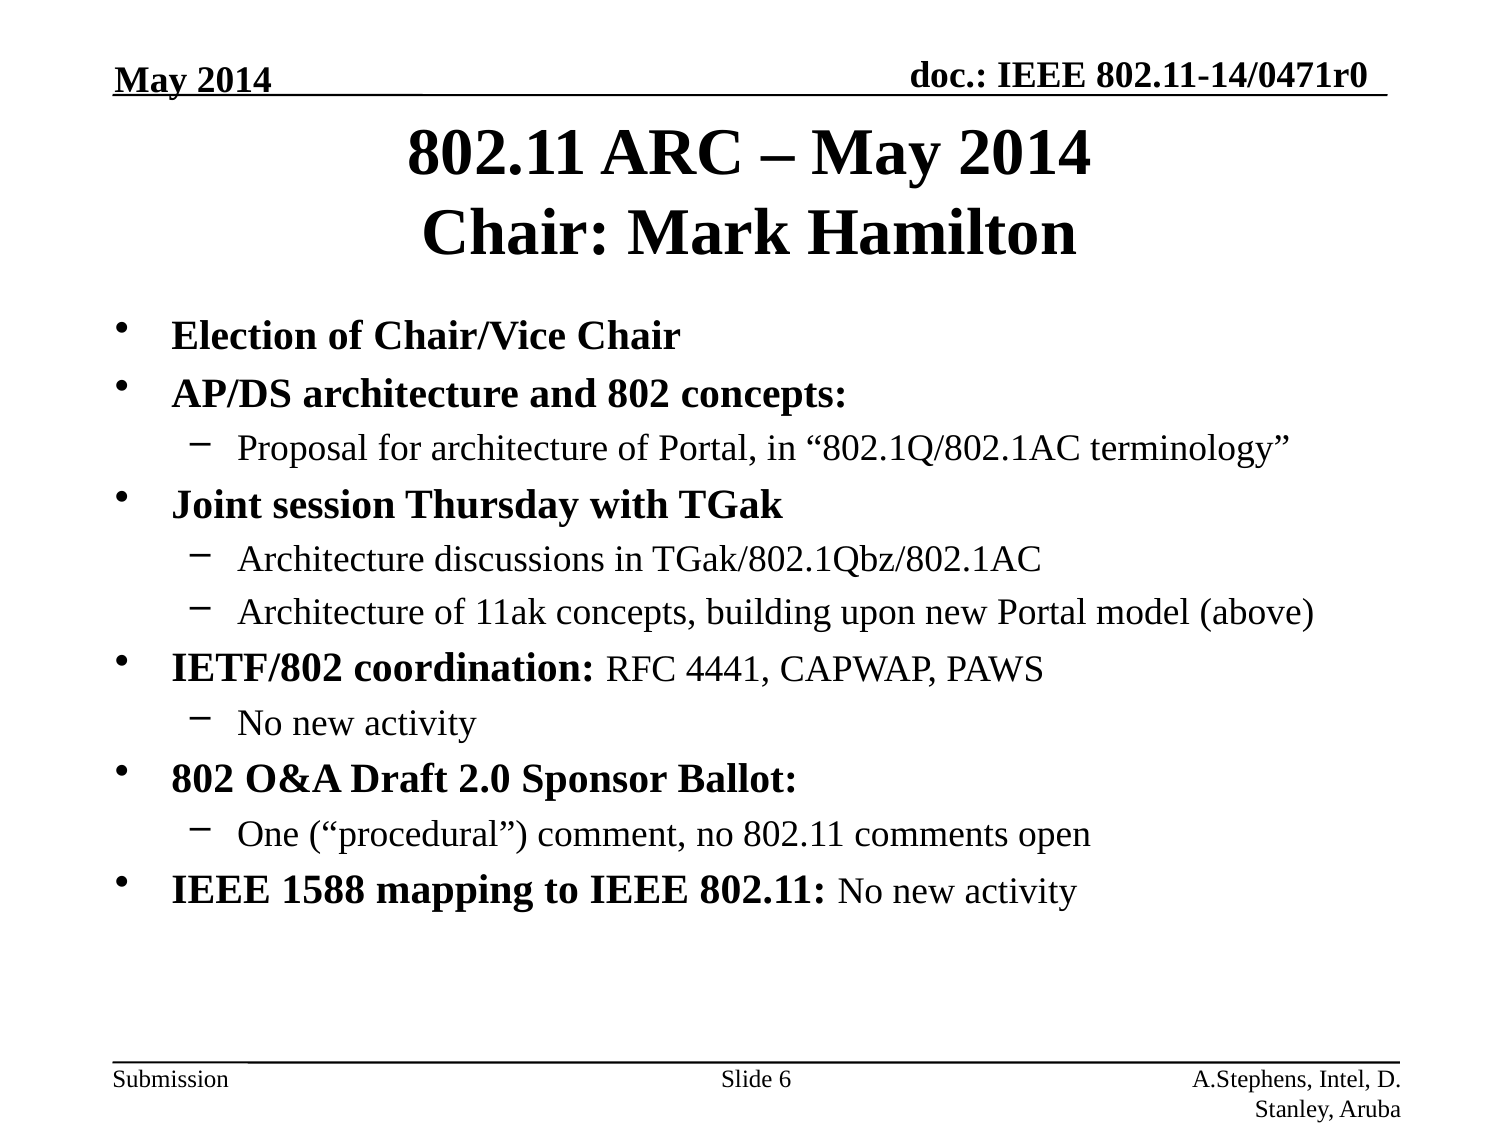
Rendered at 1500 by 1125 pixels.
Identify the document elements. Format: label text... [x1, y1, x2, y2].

slide_number Slide 6 [712, 1062, 800, 1093]
title 802.11 ARC – May 2014 Chair: Mark Hamilton [112, 137, 1388, 238]
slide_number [114, 54, 274, 100]
list Election of Chair/Vice Chair AP/DS architecture and 802 concepts: Proposal for architecture of Portal, in “802.1Q/802.1AC terminology” Joint session Thursday with TGak Architecture discussions in TGak/802.1Qbz/802.1AC Architecture of 11ak concepts, building upon new Portal model (above) IETF/802 coordination: RFC 4441, CAPWAP, PAWS No new activity 802 O&A Draft 2.0 Sponsor Ballot: One (“procedural”) comment, no 802.11 comments open IEEE 1588 mapping to IEEE 802.11: No new activity [99, 299, 1375, 988]
footer A.Stephens, Intel, D. Stanley, Aruba [1110, 1062, 1402, 1093]
